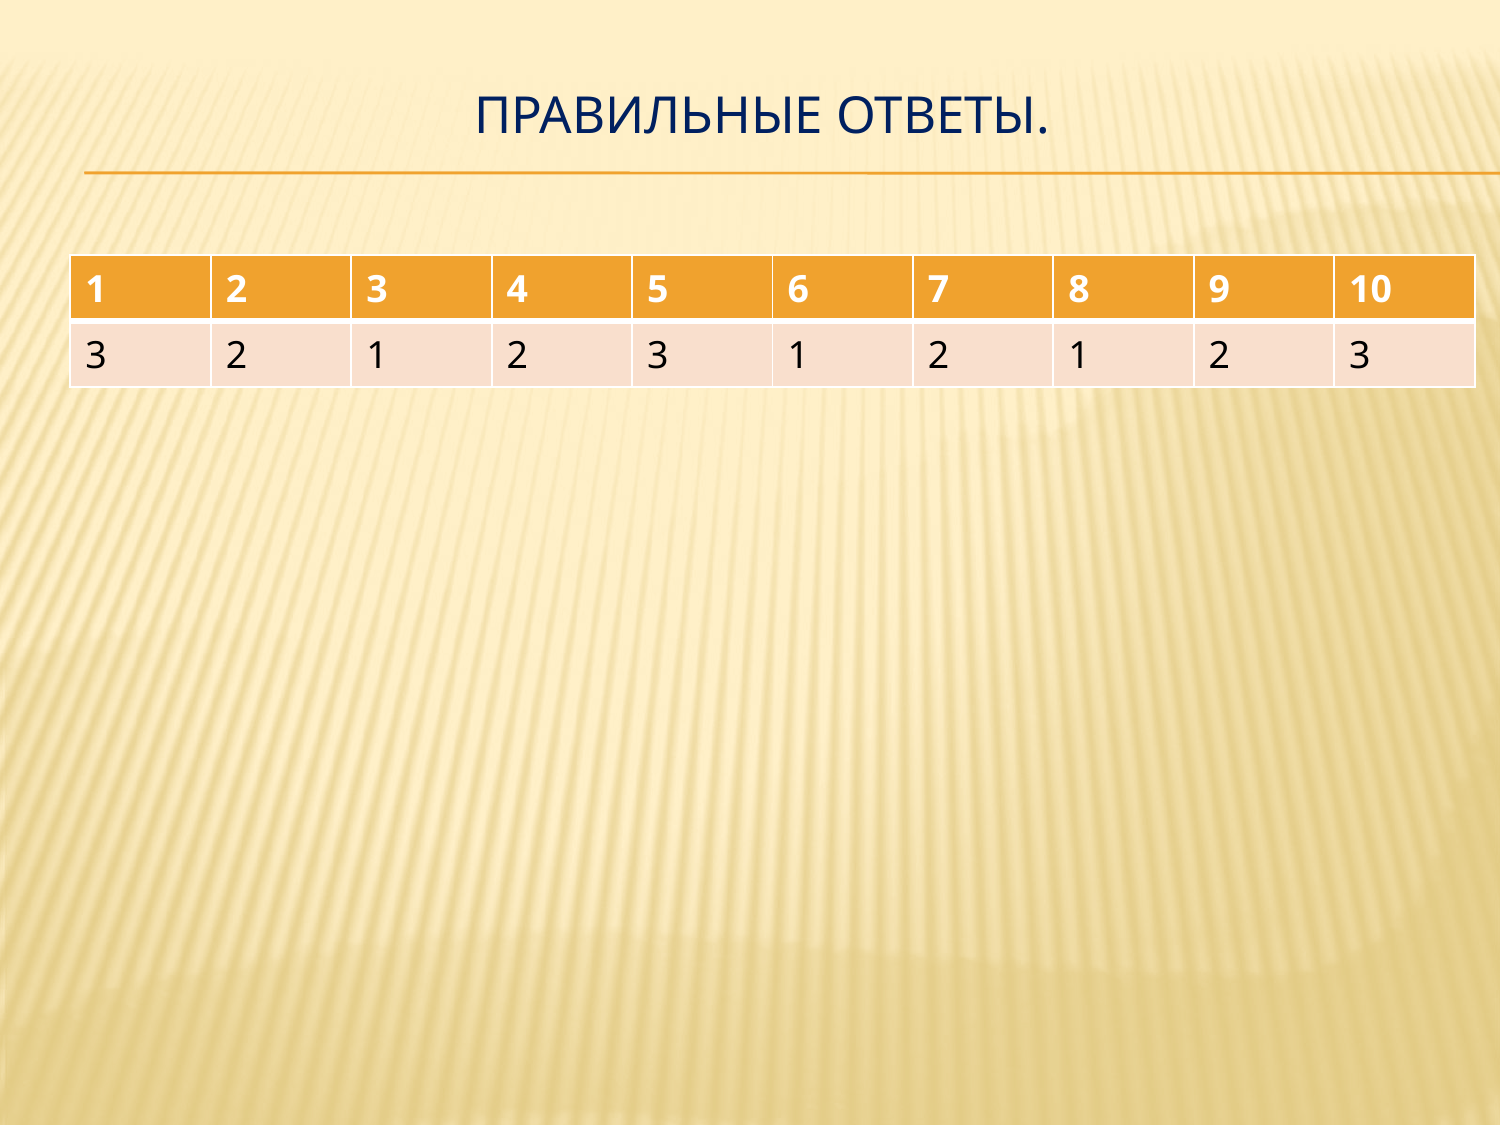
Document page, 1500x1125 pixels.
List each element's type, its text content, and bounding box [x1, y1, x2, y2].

table_cell 1 [352, 324, 491, 386]
table_cell 2 [1195, 324, 1333, 386]
table_cell 1 [773, 324, 912, 386]
table_header 10 [1335, 256, 1474, 318]
title Правильные ответы. [50, 75, 1475, 213]
table_cell 3 [633, 324, 772, 386]
table_header 2 [212, 256, 350, 318]
table_header 7 [914, 256, 1052, 318]
table_cell 2 [212, 324, 350, 386]
table_header 5 [633, 256, 772, 318]
table_header 6 [773, 256, 912, 318]
table_header 9 [1195, 256, 1333, 318]
table_header 3 [352, 256, 491, 318]
table_header 4 [493, 256, 631, 318]
table_cell 3 [71, 324, 210, 386]
table_cell 3 [1335, 324, 1474, 386]
table_header 1 [71, 256, 210, 318]
table_header 8 [1054, 256, 1193, 318]
table_cell 2 [914, 324, 1052, 386]
table_cell 1 [1054, 324, 1193, 386]
table_cell 2 [493, 324, 631, 386]
